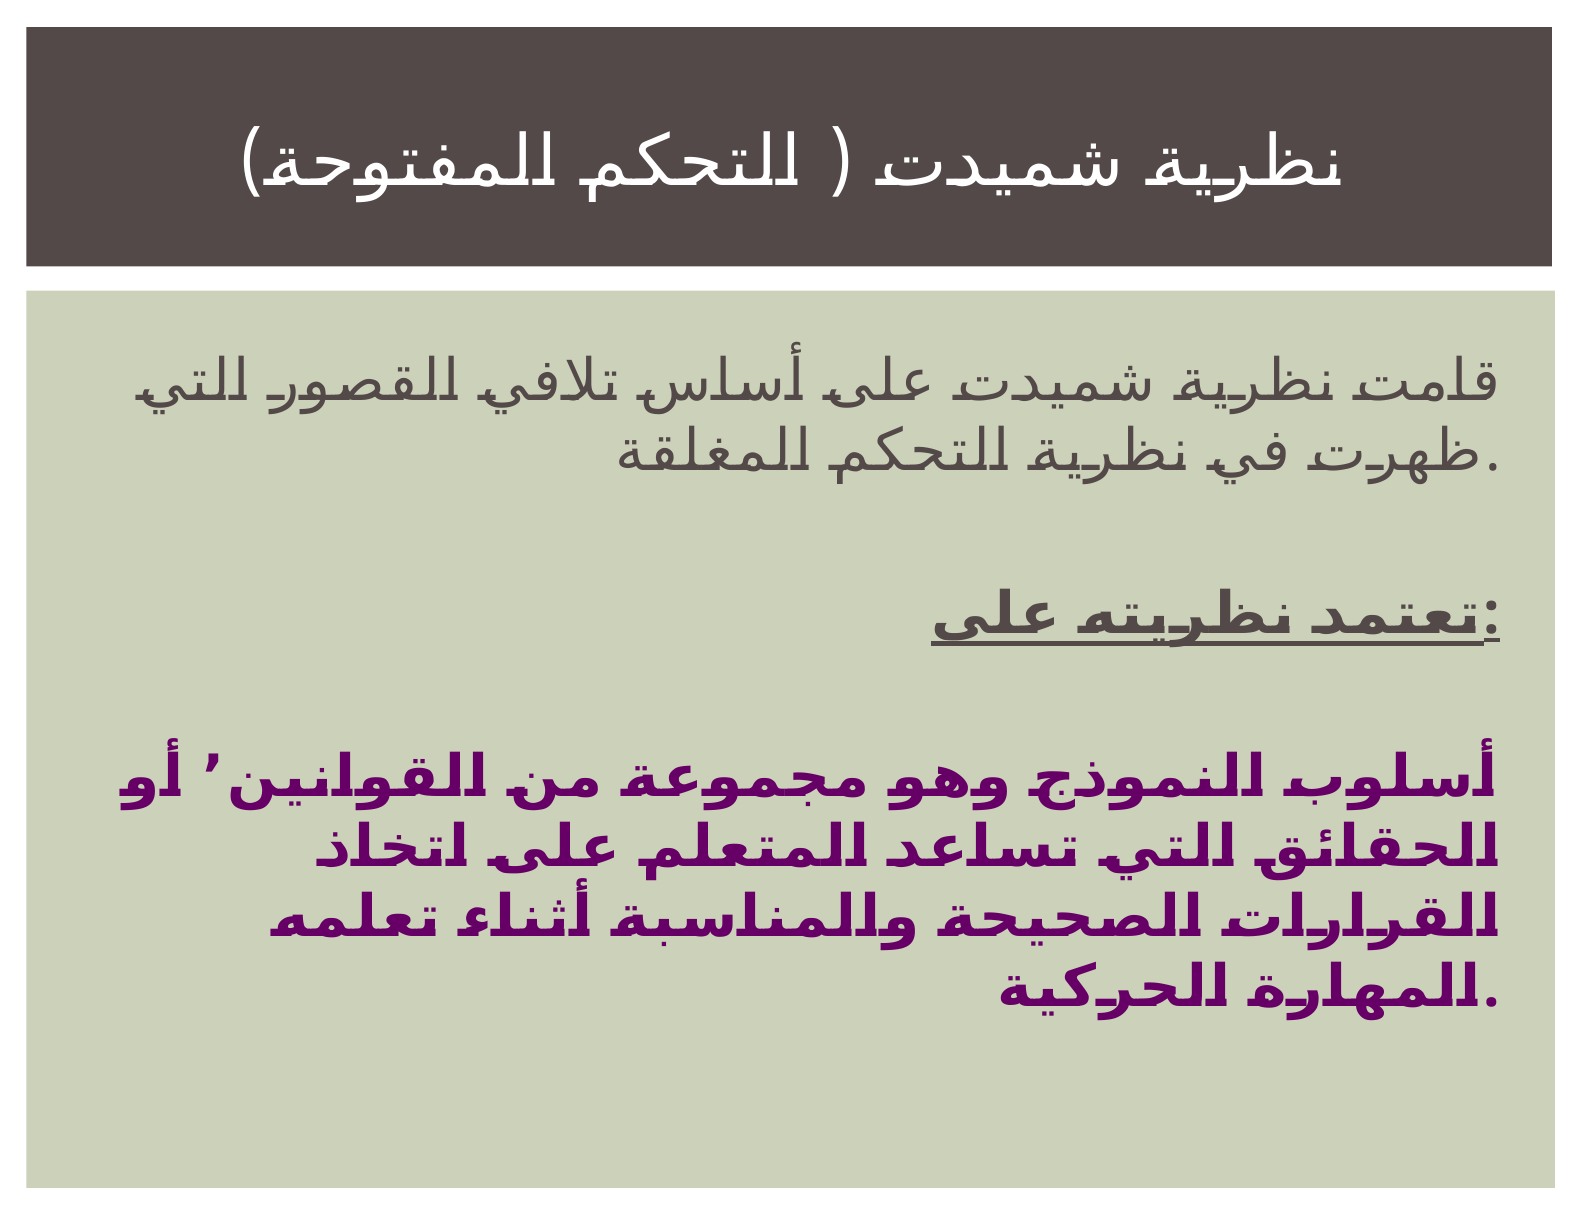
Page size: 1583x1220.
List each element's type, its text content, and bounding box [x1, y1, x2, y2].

title نظرية شميدت ( التحكم المفتوحة) [65, 63, 1517, 251]
list قامت نظرية شميدت على أساس تلافي القصور التي ظهرت في نظرية التحكم المغلقة. تعتمد نظريته على: أسلوب النموذج وهو مجموعة من القوانين٬ أو الحقائق التي تساعد المتعلم على اتخاذ القرارات الصحيحة والمناسبة أثناء تعلمه المهارة الحركية. [61, 334, 1517, 1181]
